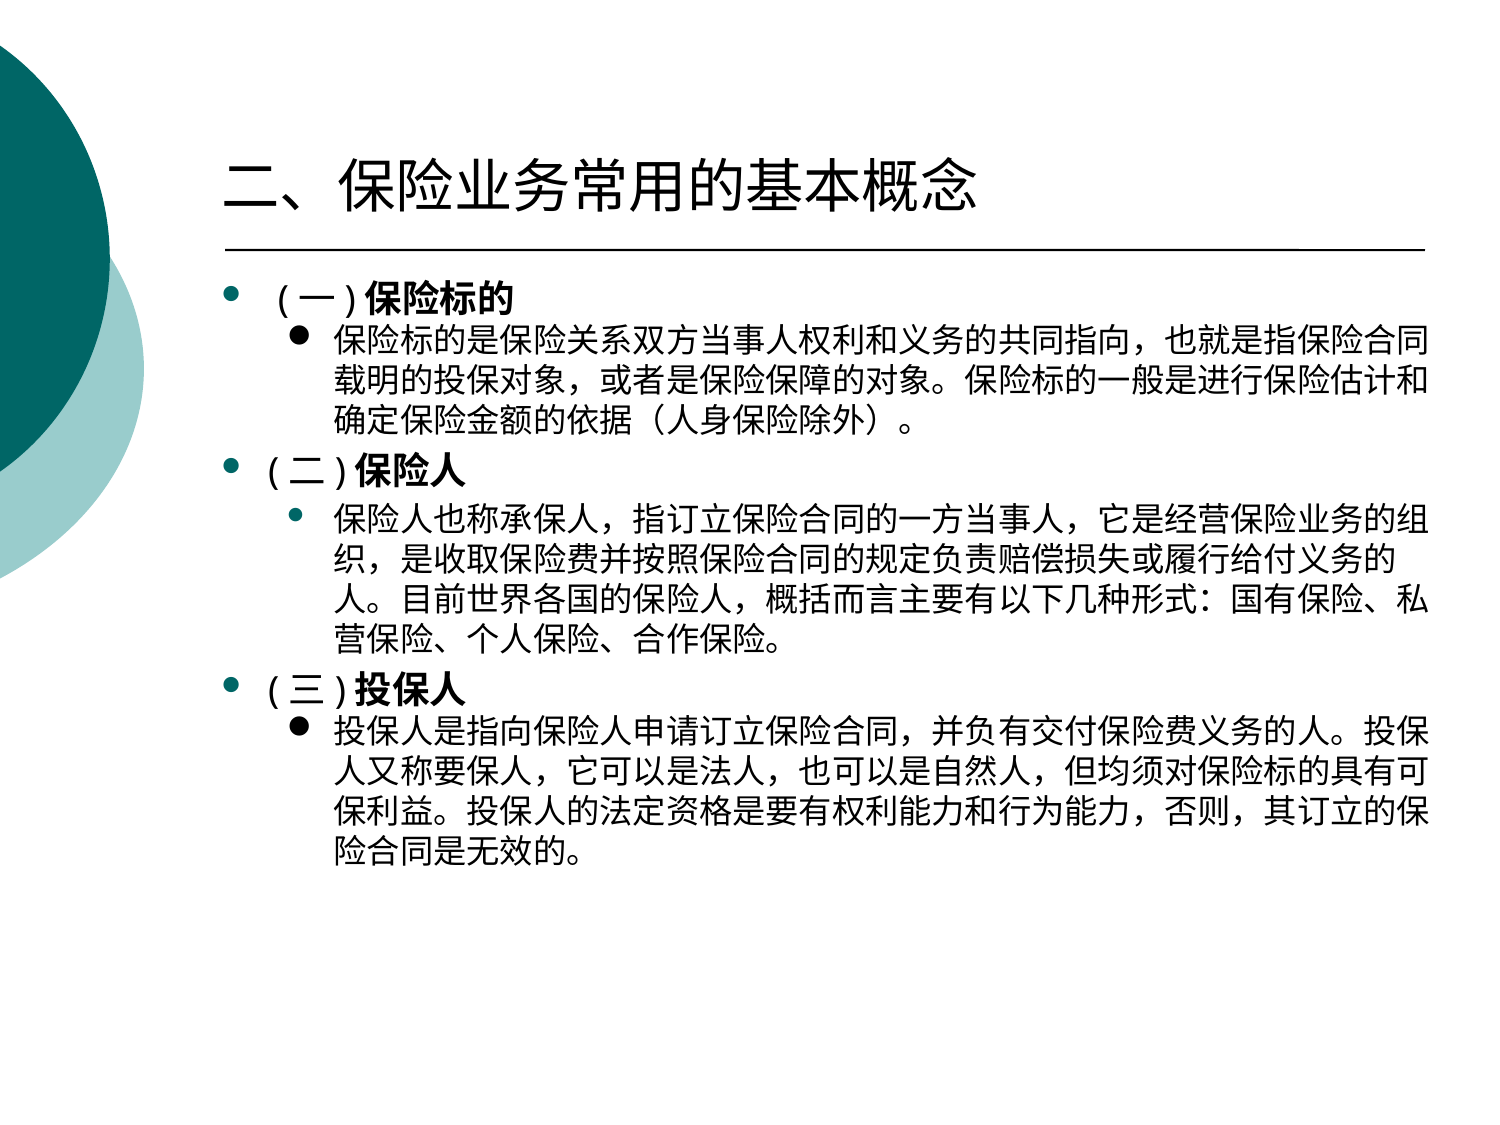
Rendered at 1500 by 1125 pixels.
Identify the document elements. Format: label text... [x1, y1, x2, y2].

text_box (一)保险标的 保险标的是保险关系双方当事人权利和义务的共同指向，也就是指保险合同载明的投保对象，或者是保险保障的对象。保险标的一般是进行保险估计和确定保险金额的依据（人身保险除外）。 (二)保险人 保险人也称承保人，指订立保险合同的一方当事人，它是经营保险业务的组织，是收取保险费并按照保险合同的规定负责赔偿损失或履行给付义务的人。目前世界各国的保险人，概括而言主要有以下几种形式：国有保险、私营保险、个人保险、合作保险。 (三)投保人 投保人是指向保险人申请订立保险合同，并负有交付保险费义务的人。投保人又称要保人，它可以是法人，也可以是自然人，但均须对保险标的具有可保利益。投保人的法定资格是要有权利能力和行为能力，否则，其订立的保险合同是无效的。 [206, 267, 1449, 1106]
text_box 二、保险业务常用的基本概念 [206, 137, 1407, 227]
